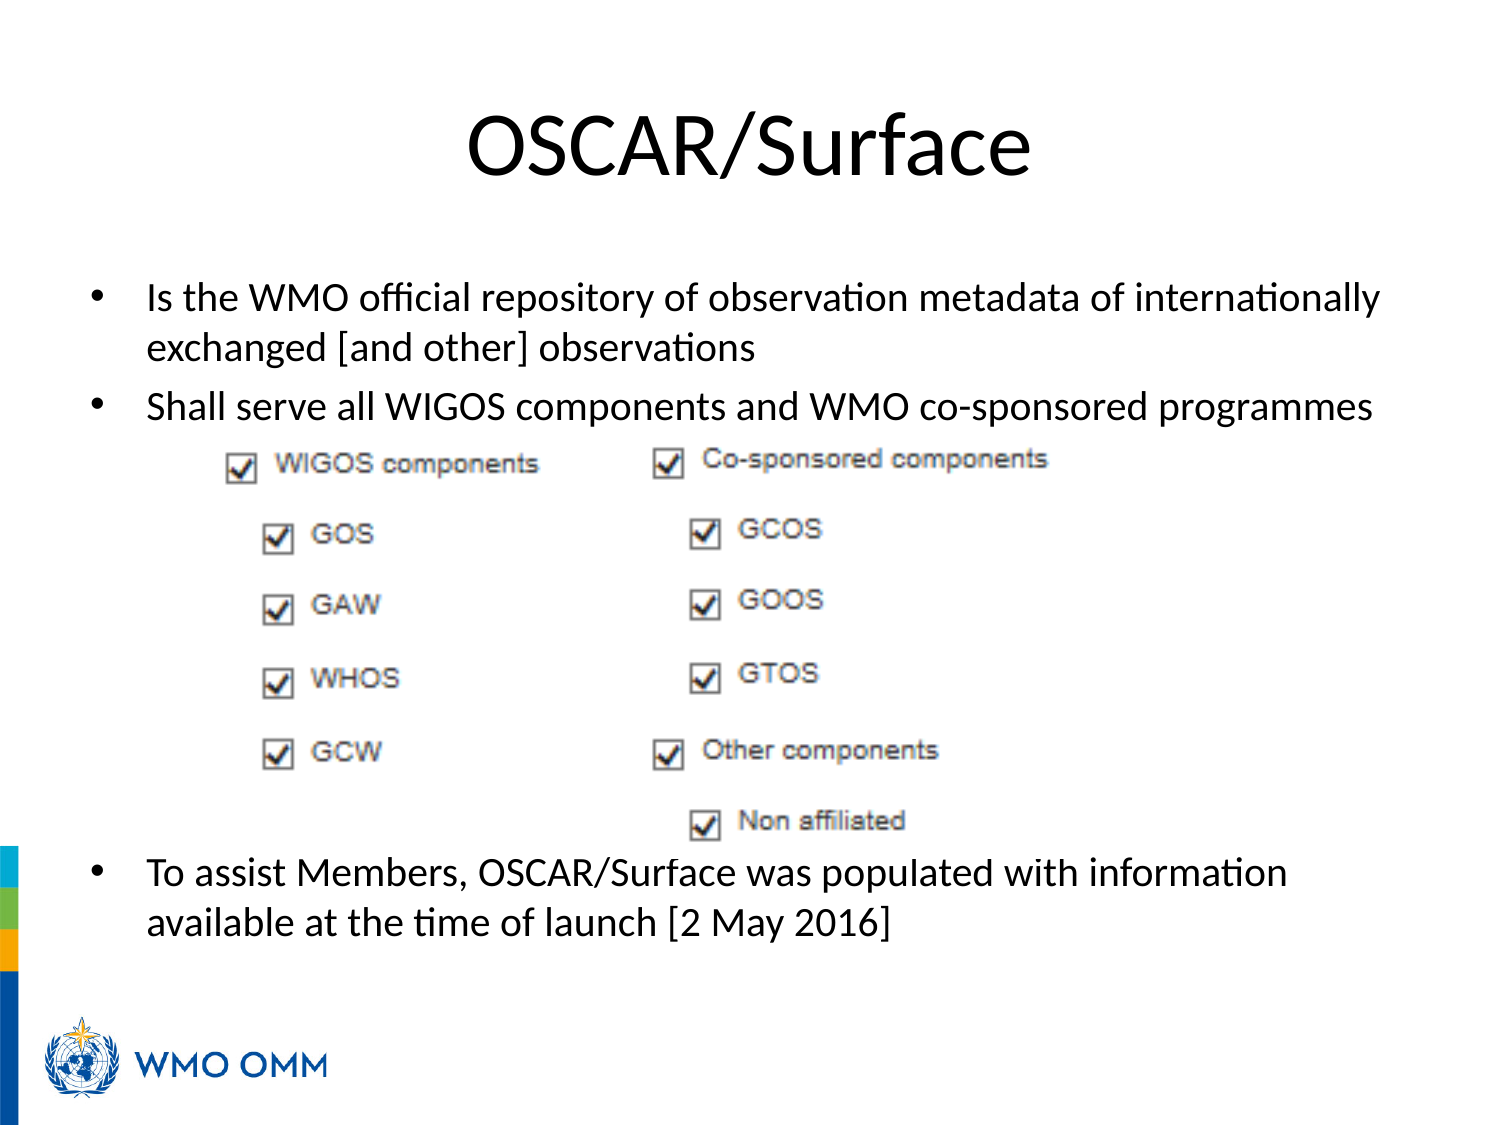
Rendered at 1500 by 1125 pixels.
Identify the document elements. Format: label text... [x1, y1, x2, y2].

picture [207, 434, 1068, 859]
title OSCAR/Surface [75, 45, 1425, 233]
picture [0, 845, 327, 1125]
list Is the WMO official repository of observation metadata of internationally exchanged [and other] observations Shall serve all WIGOS components and WMO co-sponsored programmes To assist Members, OSCAR/Surface was populated with information available at the time of launch [2 May 2016] [75, 262, 1425, 1005]
